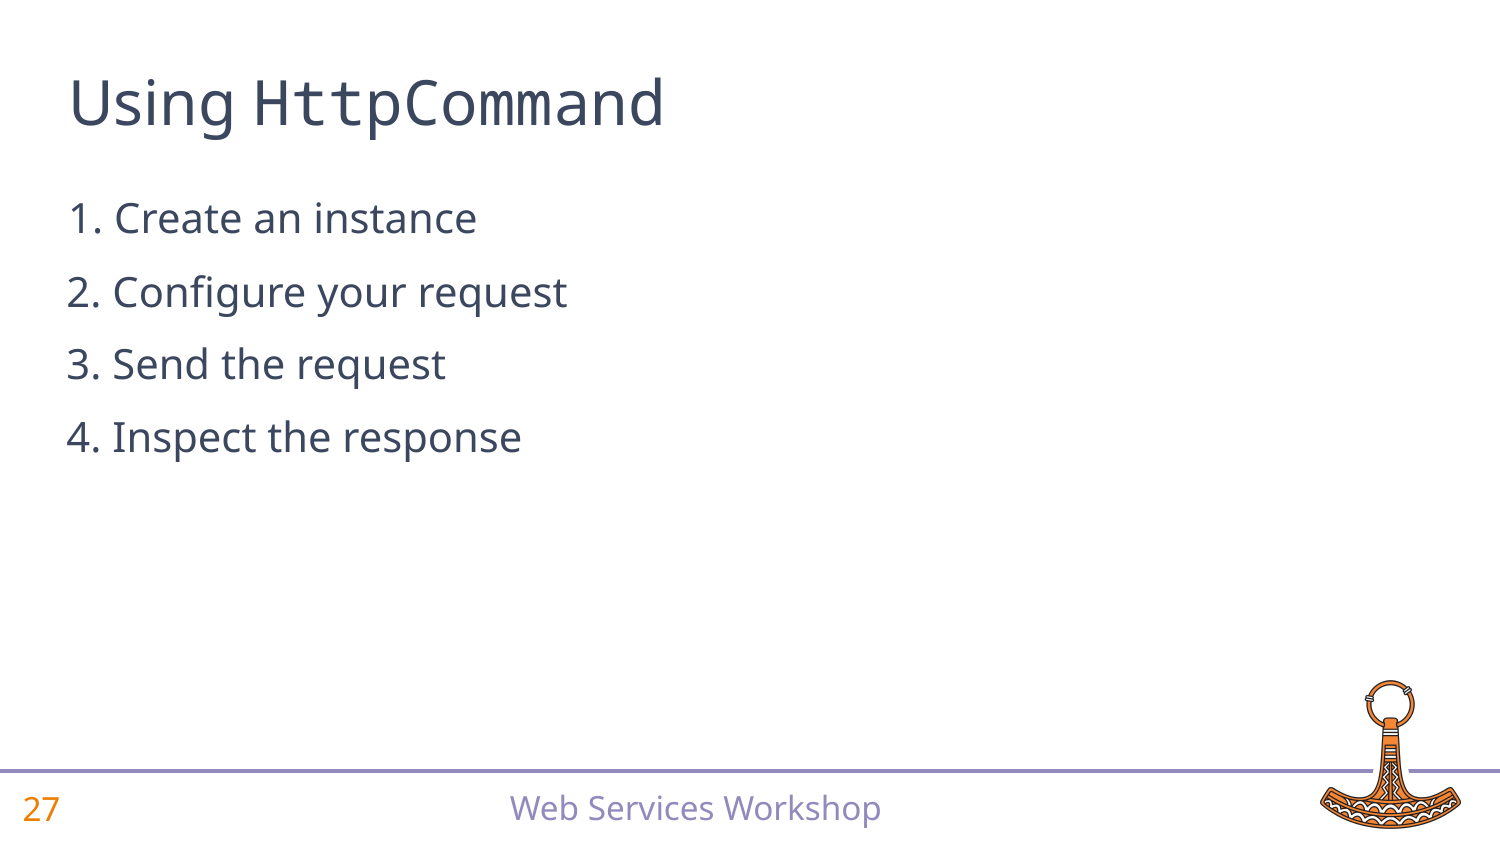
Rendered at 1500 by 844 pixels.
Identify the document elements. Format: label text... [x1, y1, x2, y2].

text_box 2. Configure your request [51, 234, 1201, 306]
text_box 4. Inspect the response [51, 379, 1201, 492]
picture [1320, 680, 1461, 829]
text_box 1. Create an instance [53, 160, 1203, 274]
title Using HttpCommand [53, 43, 1203, 157]
text_box 3. Send the request [51, 306, 1201, 379]
